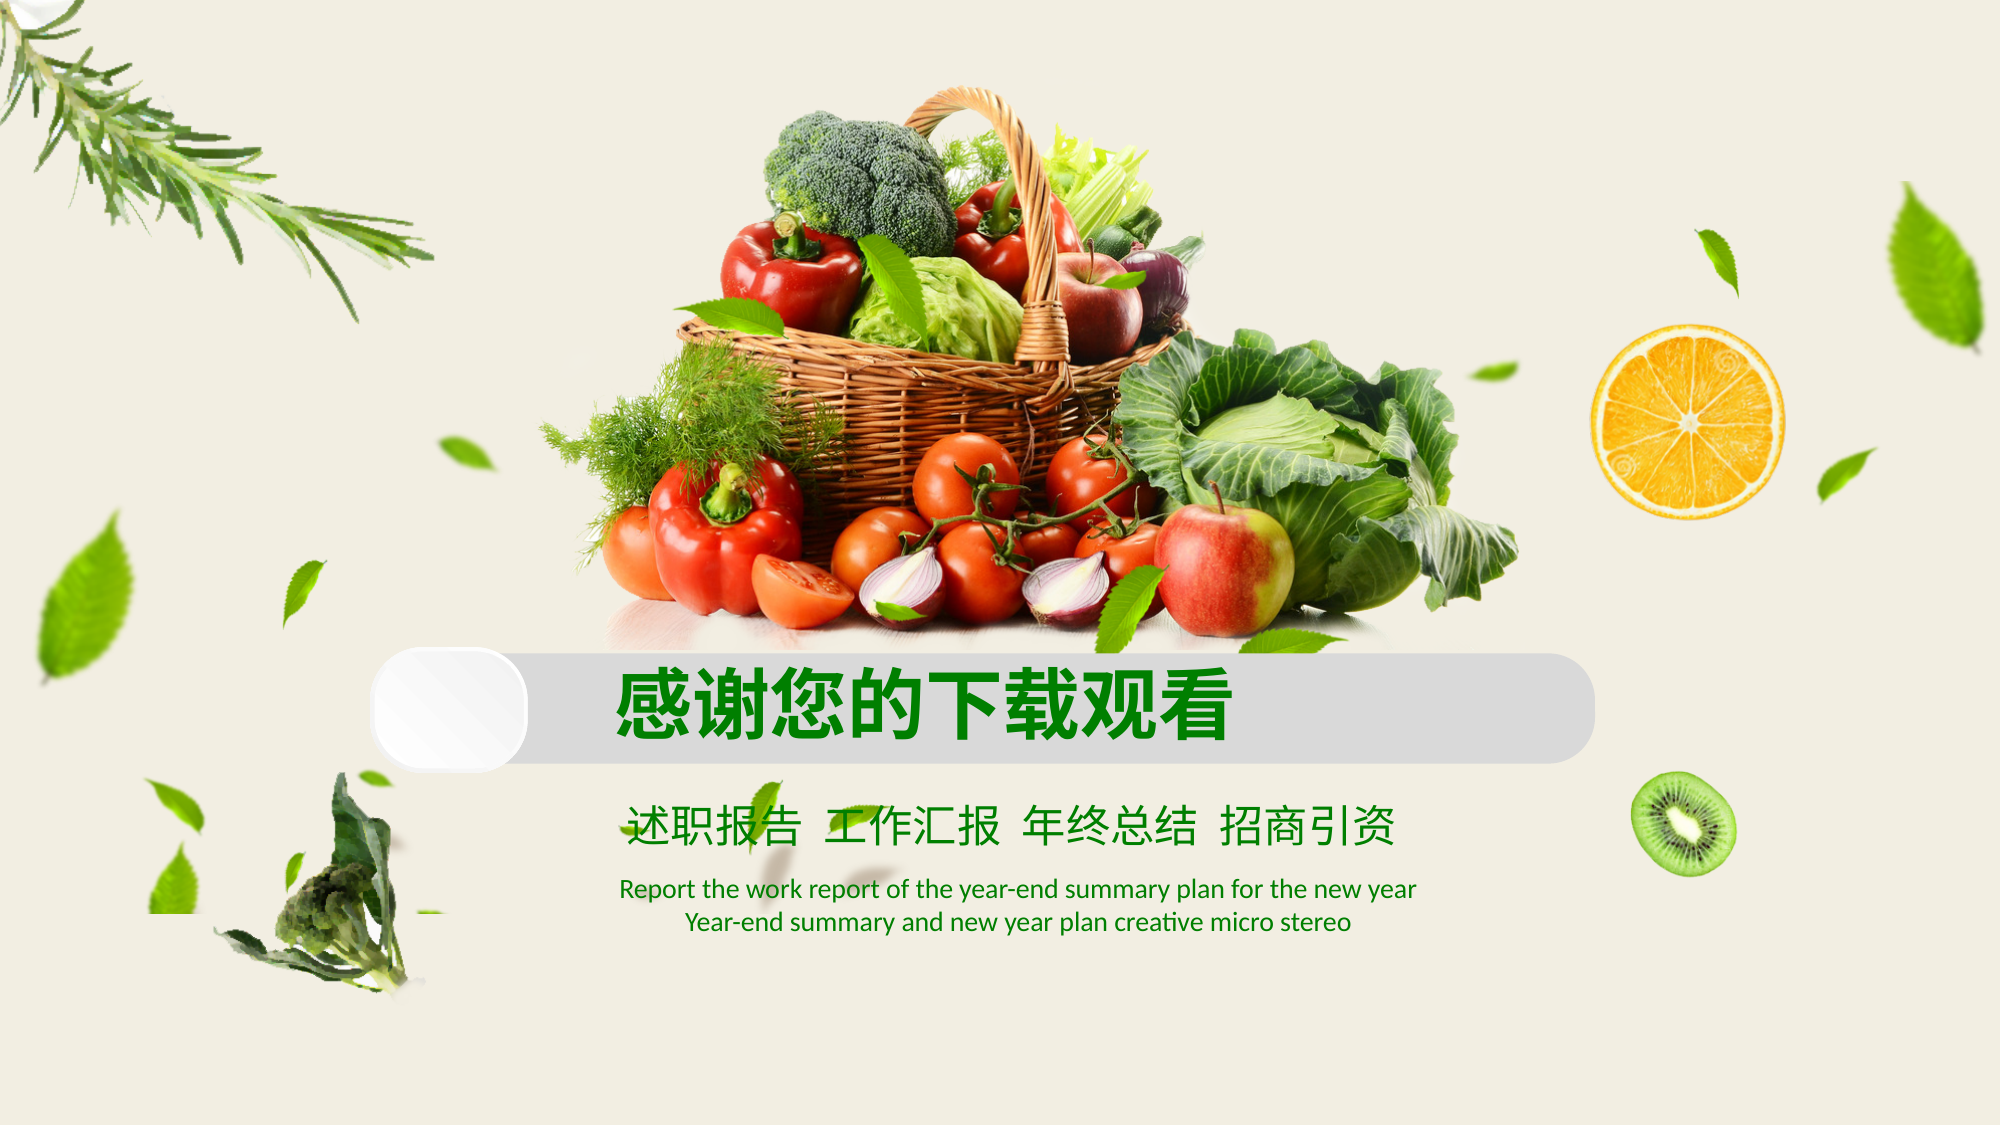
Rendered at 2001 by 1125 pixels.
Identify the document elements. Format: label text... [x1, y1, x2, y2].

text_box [370, 647, 528, 773]
picture [0, 0, 2000, 1010]
text_box Report the work report of the year-end summary plan for the new year Year-end summary and new year plan creative micro stereo [604, 914, 1432, 979]
